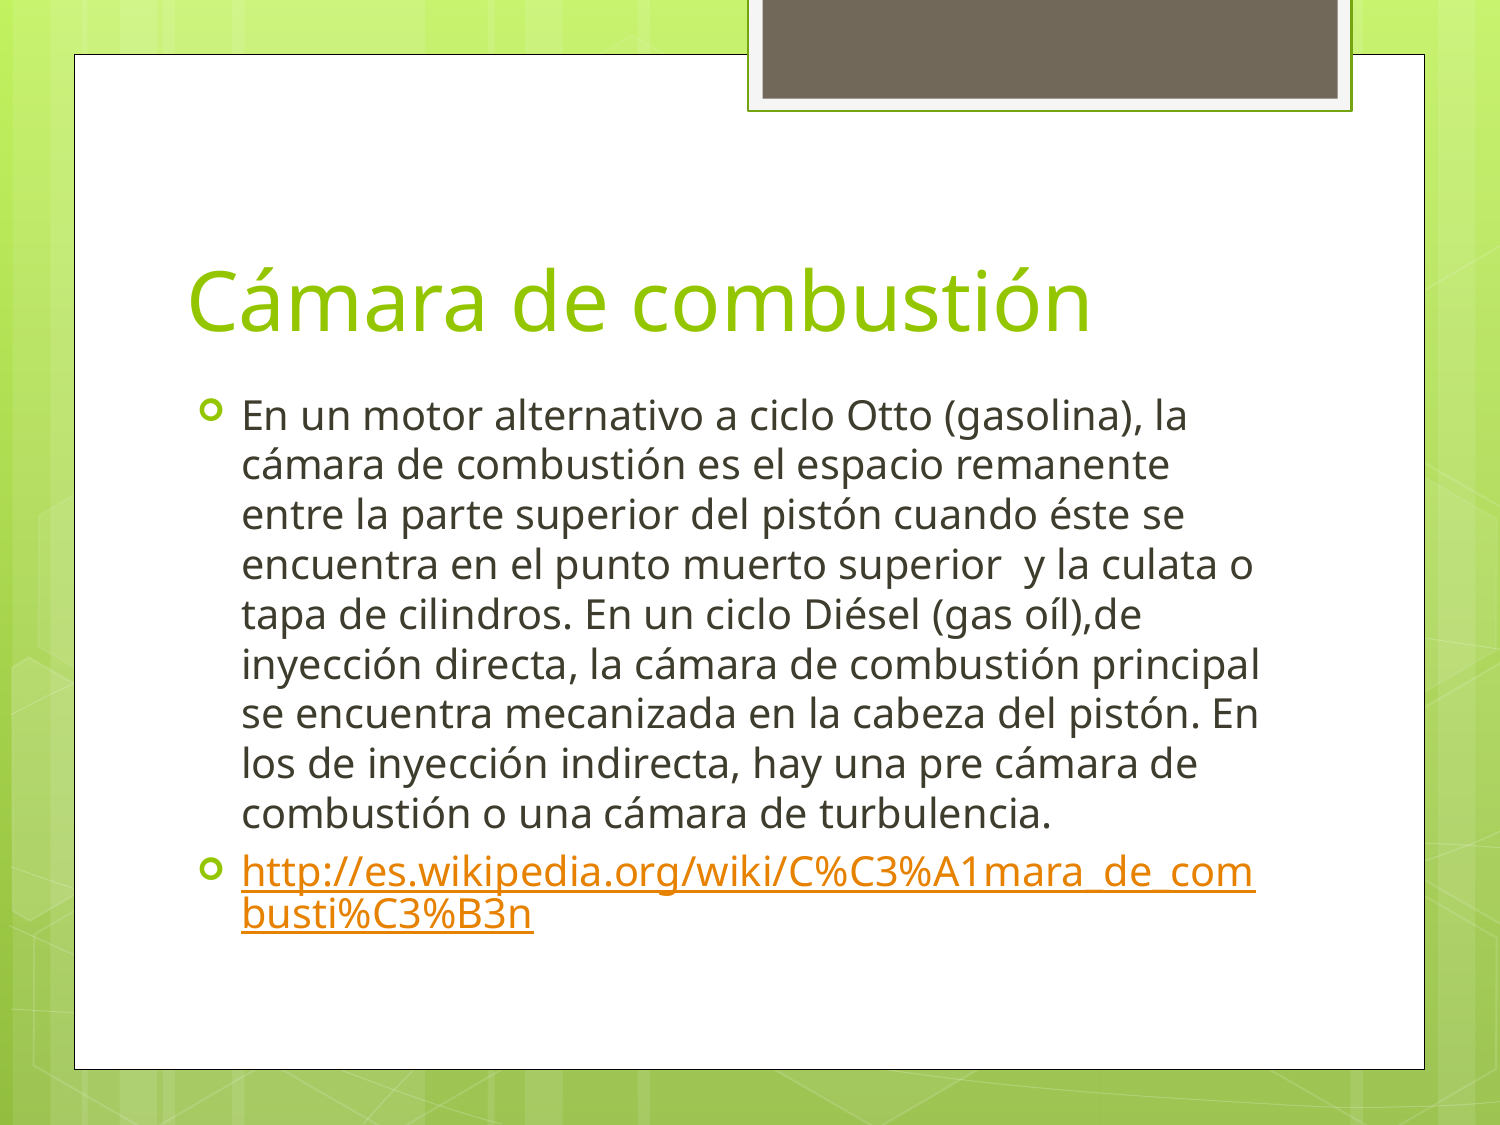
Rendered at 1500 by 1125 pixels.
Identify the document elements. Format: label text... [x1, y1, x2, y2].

title Cámara de combustión [171, 168, 1324, 357]
list En un motor alternativo a ciclo Otto (gasolina), la cámara de combustión es el espacio remanente entre la parte superior del pistón cuando éste se encuentra en el punto muerto superior y la culata o tapa de cilindros. En un ciclo Diésel (gas oíl),de inyección directa, la cámara de combustión principal se encuentra mecanizada en la cabeza del pistón. En los de inyección indirecta, hay una pre cámara de combustión o una cámara de turbulencia. http://es.wikipedia.org/wiki/C%C3%A1mara_de_combusti%C3%B3n [171, 381, 1283, 957]
